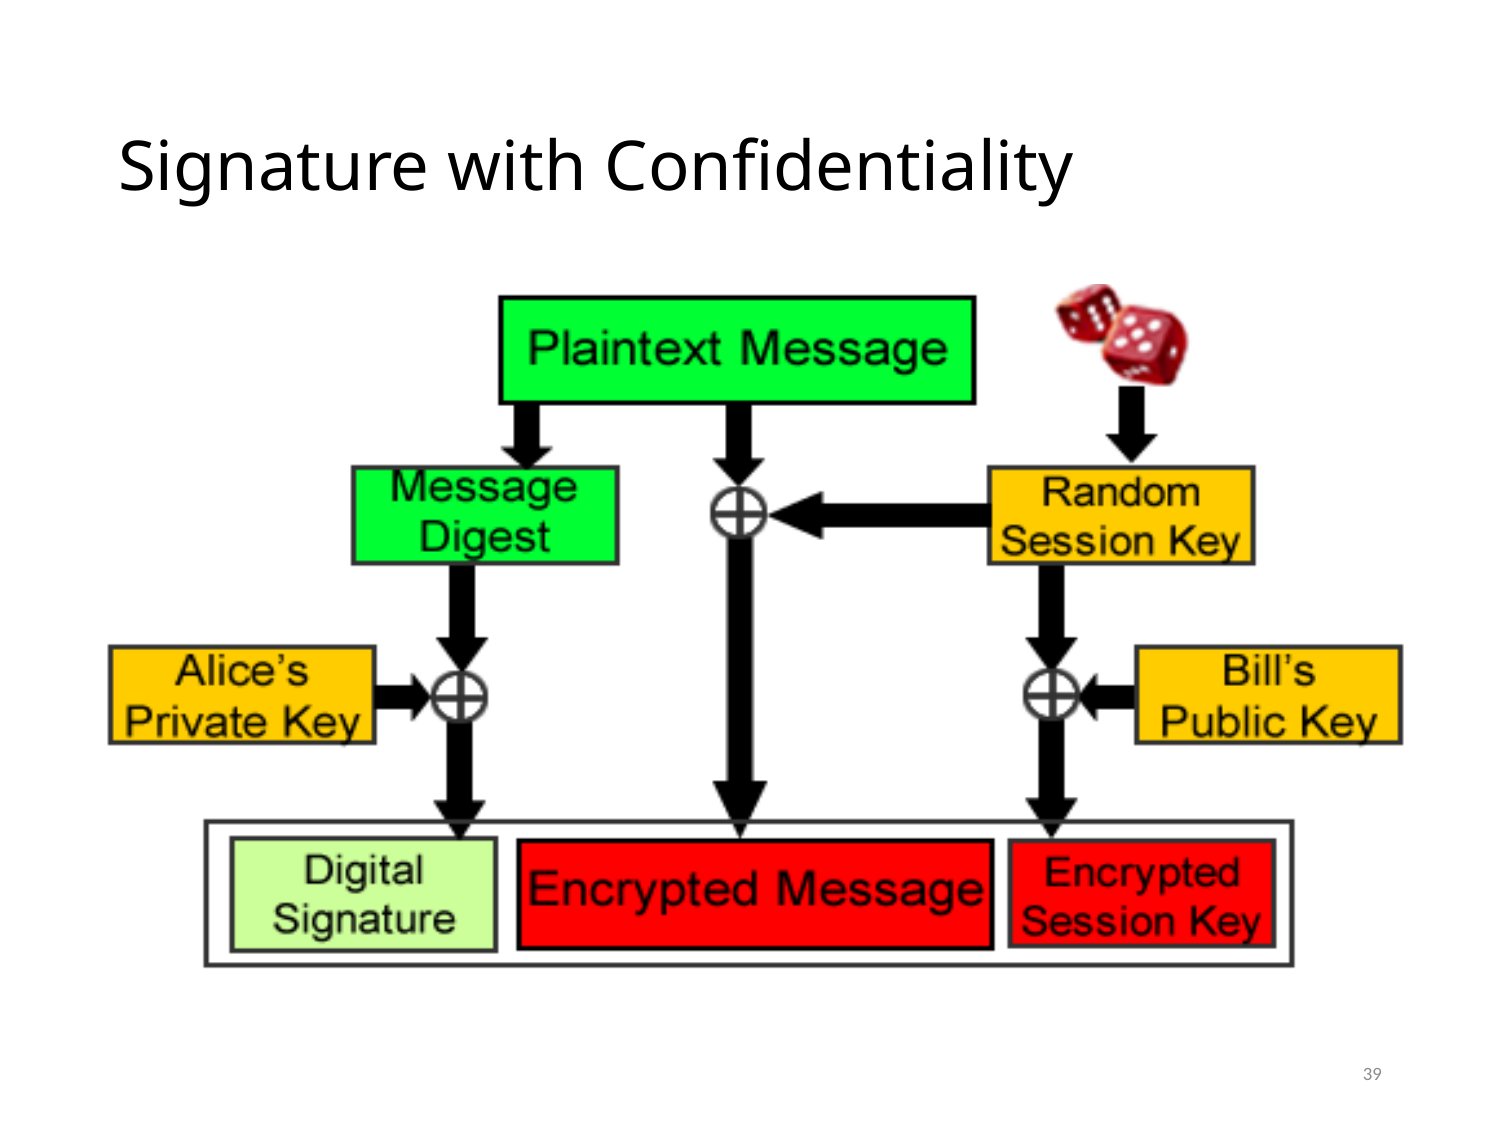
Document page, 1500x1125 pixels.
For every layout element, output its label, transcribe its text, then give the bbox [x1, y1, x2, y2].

picture [101, 284, 1409, 973]
title Signature with Confidentiality [103, 59, 1397, 278]
slide_number 39 [1059, 1042, 1397, 1103]
